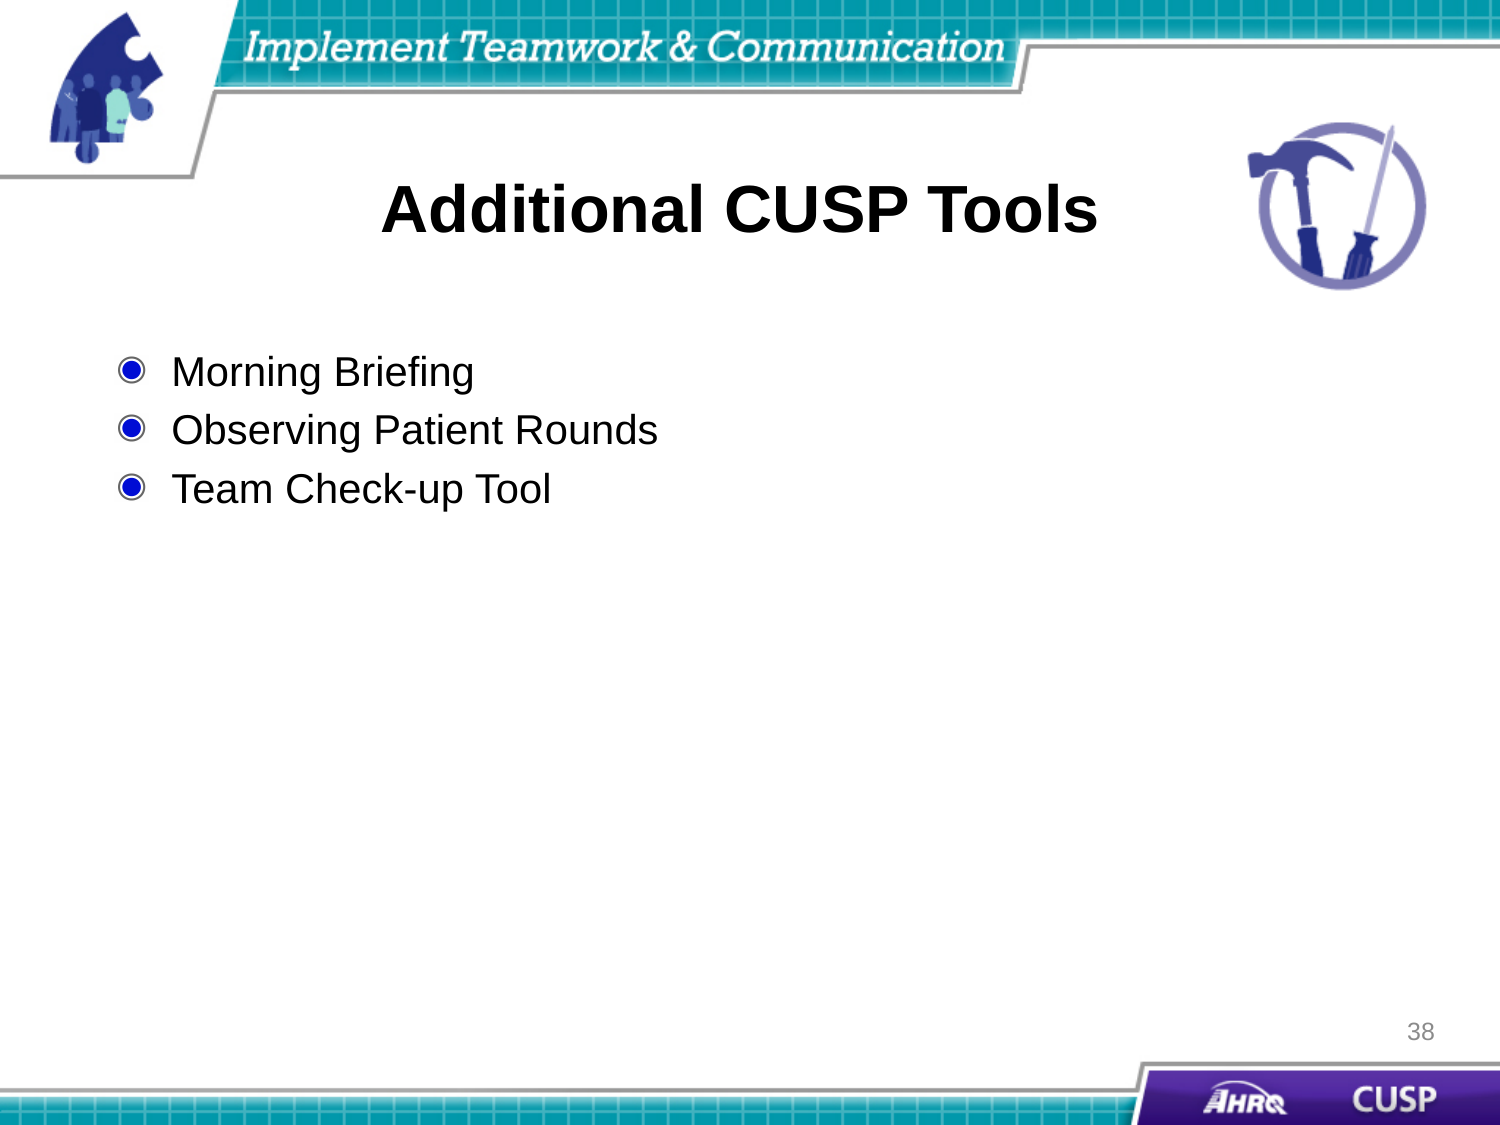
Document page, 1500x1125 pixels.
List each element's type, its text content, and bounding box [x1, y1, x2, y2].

title Additional CUSP Tools [74, 112, 1182, 301]
picture [0, 0, 1500, 1125]
slide_number 38 [1100, 999, 1450, 1060]
list Morning Briefing Observing Patient Rounds Team Check-up Tool [99, 337, 1451, 1026]
